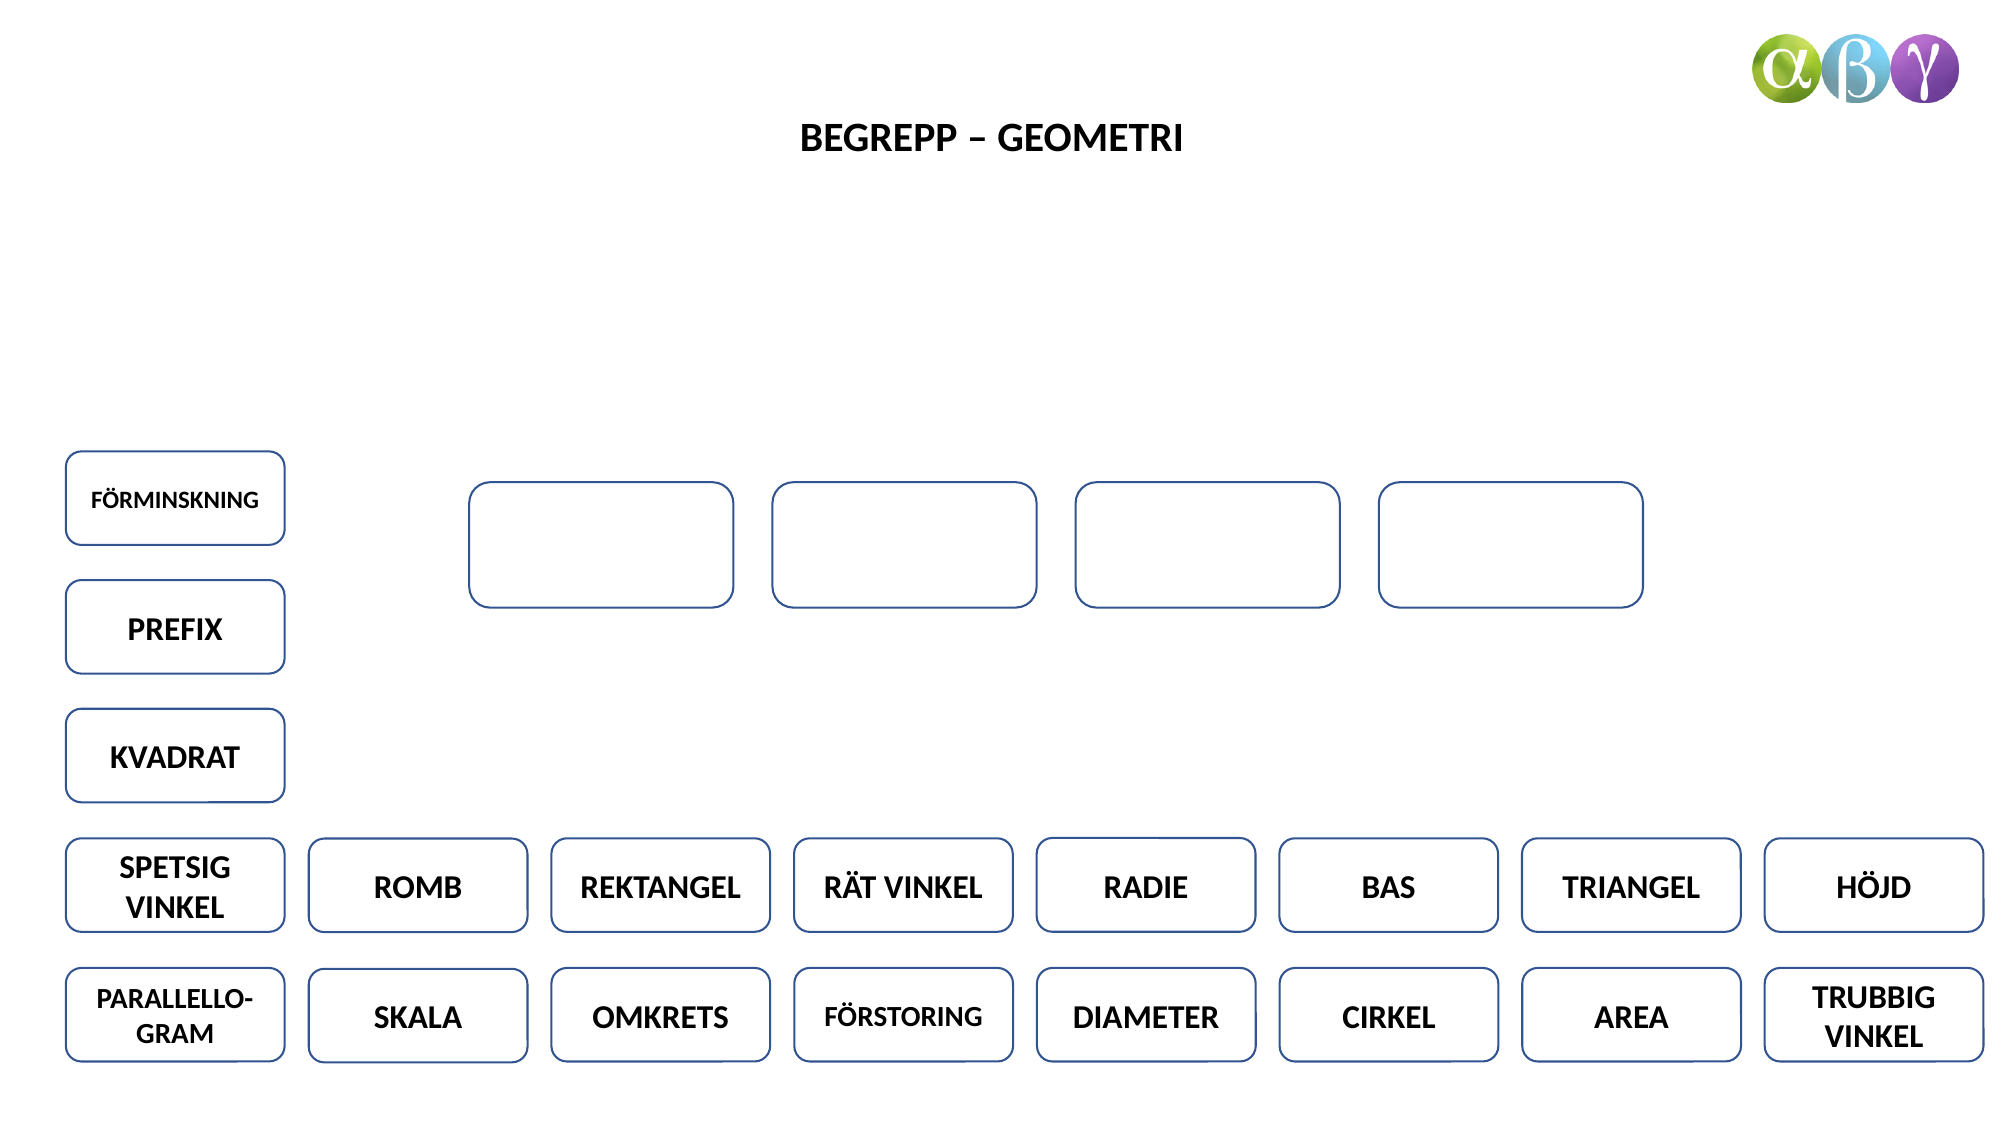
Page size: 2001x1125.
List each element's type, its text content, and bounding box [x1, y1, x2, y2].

text_box KVADRAT [64, 707, 286, 804]
text_box REKTANGEL [550, 837, 772, 933]
text_box OMKRETS [550, 966, 772, 1063]
text_box TRIANGEL [1520, 837, 1742, 933]
text_box PREFIX [64, 579, 286, 675]
text_box PARALLELLO-GRAM [64, 966, 286, 1063]
text_box SPETSIG VINKEL [64, 837, 286, 933]
text_box [1377, 481, 1645, 609]
text_box [1074, 481, 1341, 609]
picture [1752, 33, 1959, 103]
text_box DIAMETER [1035, 966, 1257, 1063]
text_box BEGREPP – GEOMETRI [785, 102, 1215, 167]
text_box [771, 481, 1038, 609]
text_box ROMB [307, 837, 529, 934]
text_box FÖRMINSKNING [64, 450, 286, 546]
text_box [468, 481, 735, 609]
text_box BAS [1278, 837, 1500, 933]
text_box TRUBBIG VINKEL [1763, 966, 1985, 1063]
text_box RADIE [1035, 836, 1257, 933]
text_box CIRKEL [1278, 966, 1500, 1063]
text_box AREA [1521, 966, 1743, 1063]
text_box HÖJD [1763, 837, 1985, 933]
text_box SKALA [307, 967, 529, 1064]
text_box FÖRSTORING [793, 966, 1015, 1063]
text_box RÄT VINKEL [793, 837, 1014, 933]
